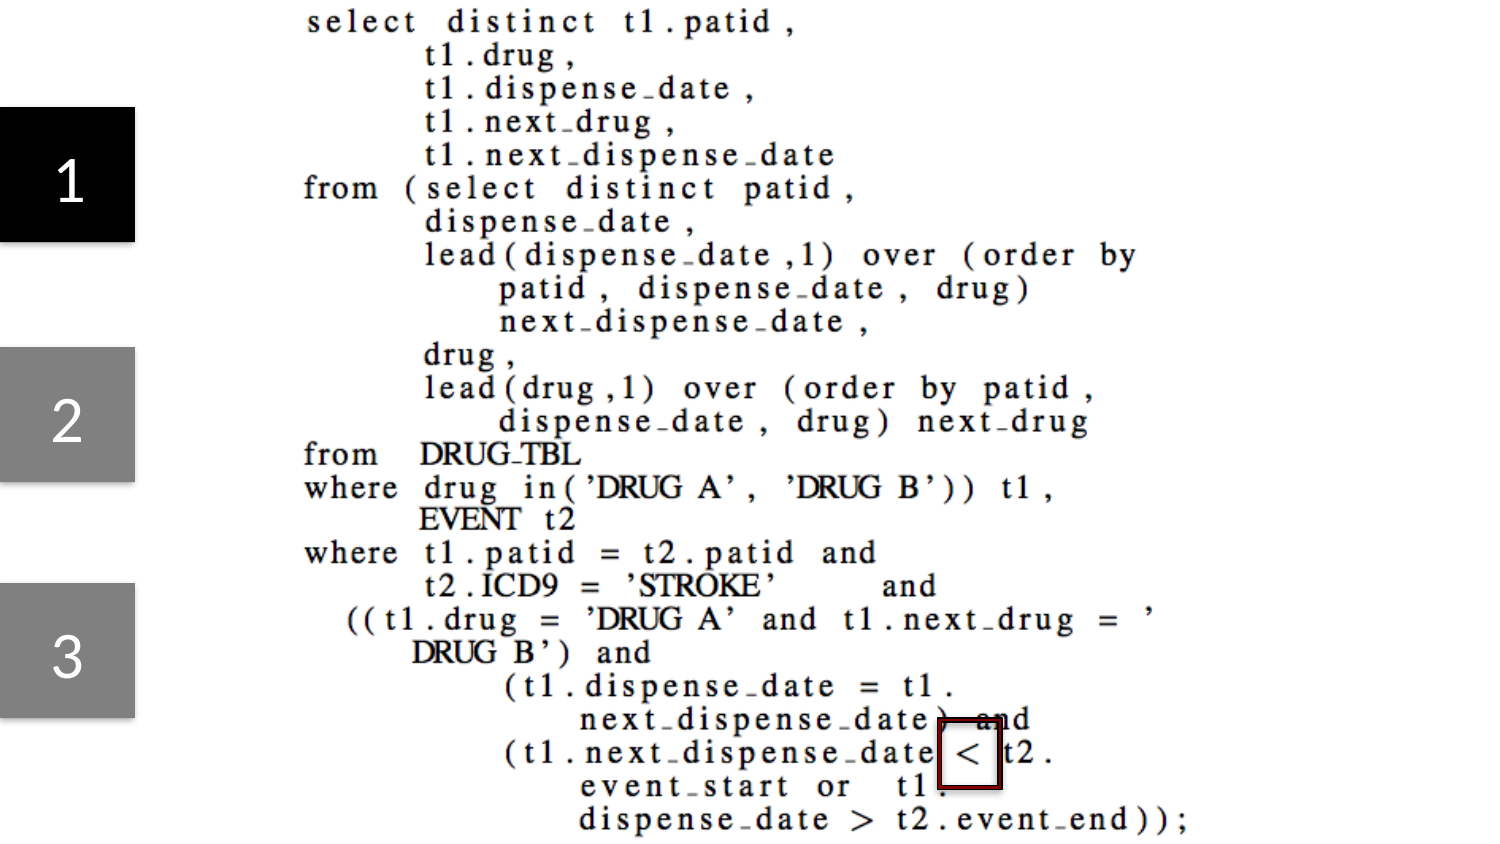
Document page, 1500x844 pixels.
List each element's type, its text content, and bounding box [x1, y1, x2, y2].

text_box [0, 582, 136, 719]
text_box 1 [37, 128, 101, 223]
text_box 3 [35, 604, 100, 700]
picture [294, 0, 1206, 844]
text_box [0, 106, 136, 243]
text_box 2 [35, 368, 99, 463]
text_box [0, 346, 136, 483]
